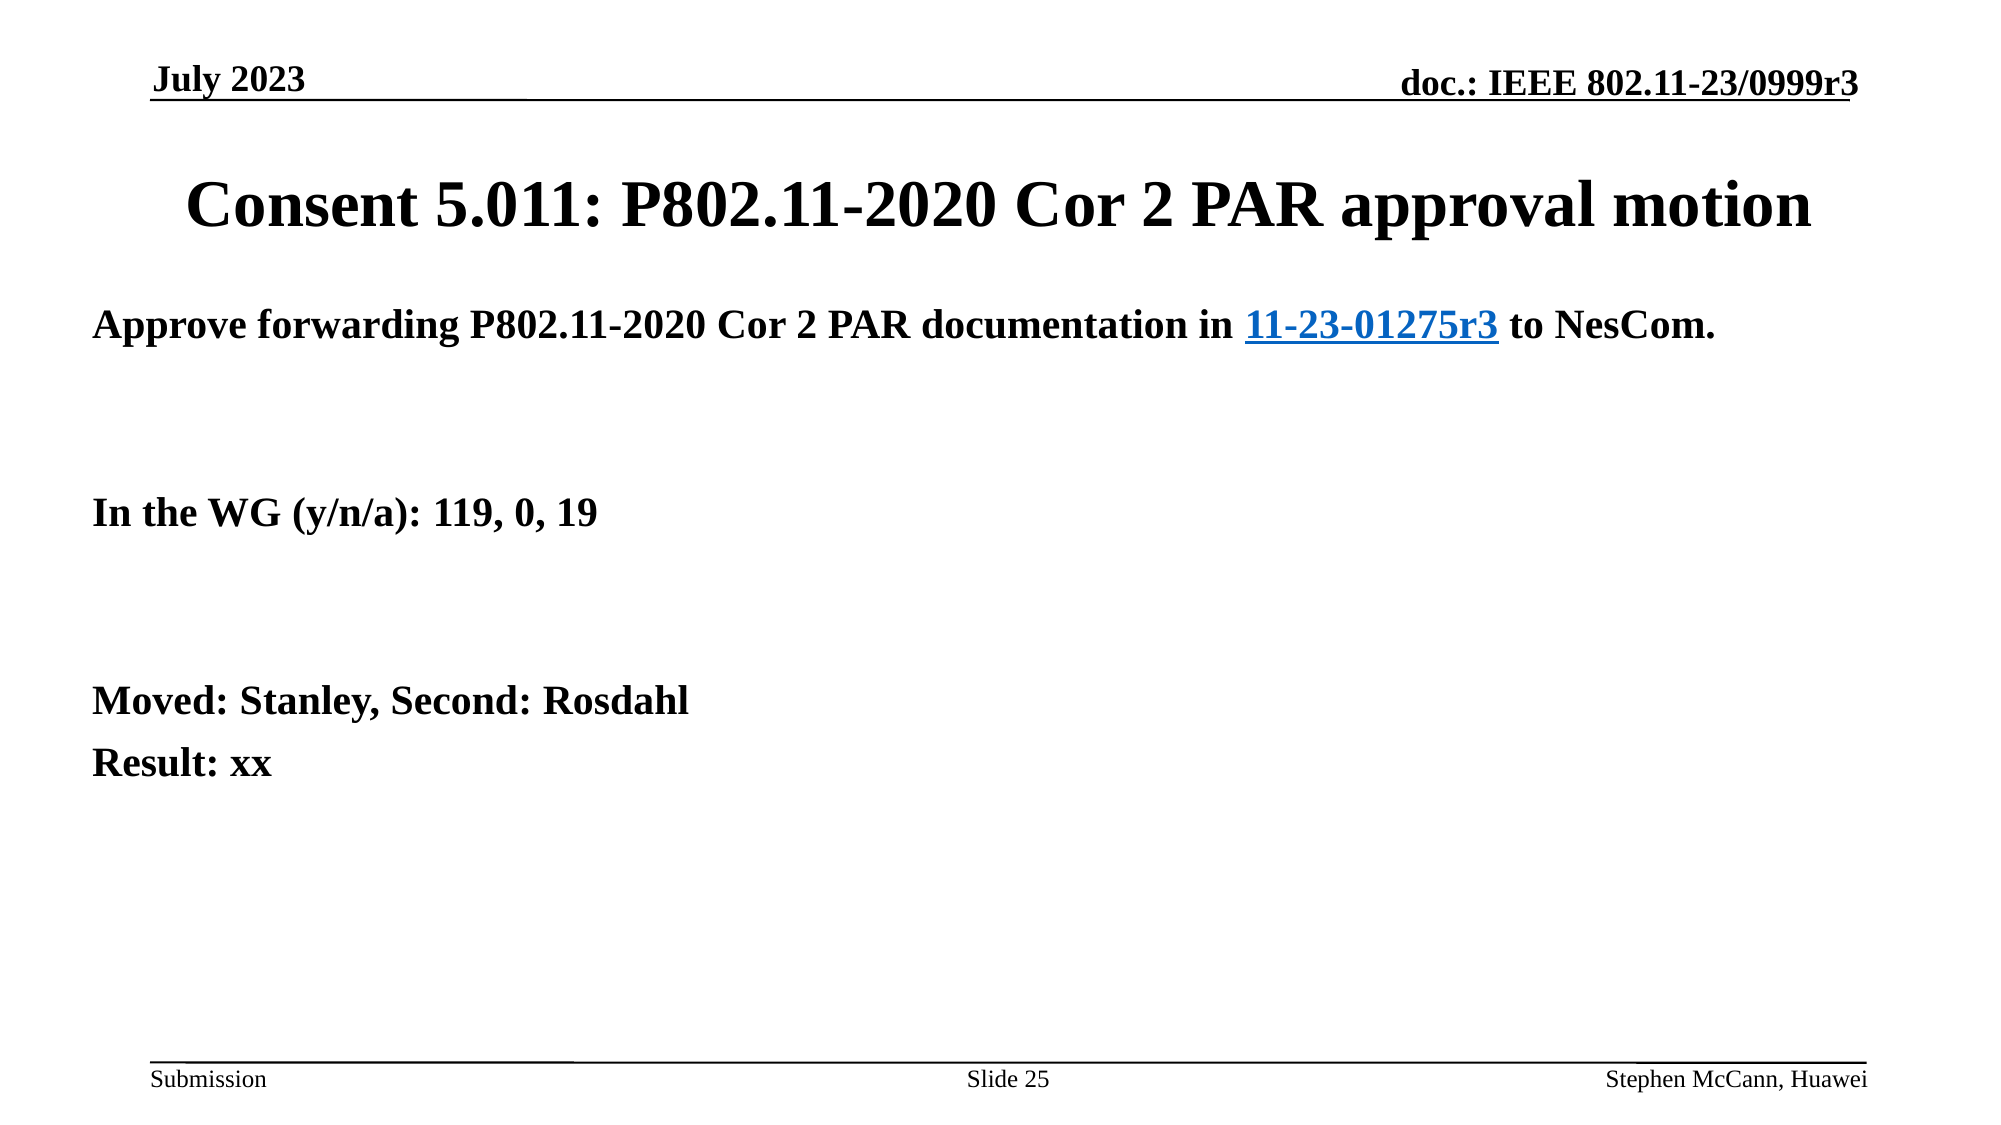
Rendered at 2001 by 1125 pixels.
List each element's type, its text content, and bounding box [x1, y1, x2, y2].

footer Stephen McCann, Huawei [1171, 1061, 1869, 1093]
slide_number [152, 54, 563, 100]
title Consent 5.011: P802.11-2020 Cor 2 PAR approval motion [149, 112, 1850, 288]
list Approve forwarding P802.11-2020 Cor 2 PAR documentation in 11-23-01275r3 to NesCom. In the WG (y/n/a): 119, 0, 19 Moved: Stanley, Second: Rosdahl Result: xx [76, 289, 1940, 1063]
slide_number Slide 25 [950, 1061, 1067, 1123]
